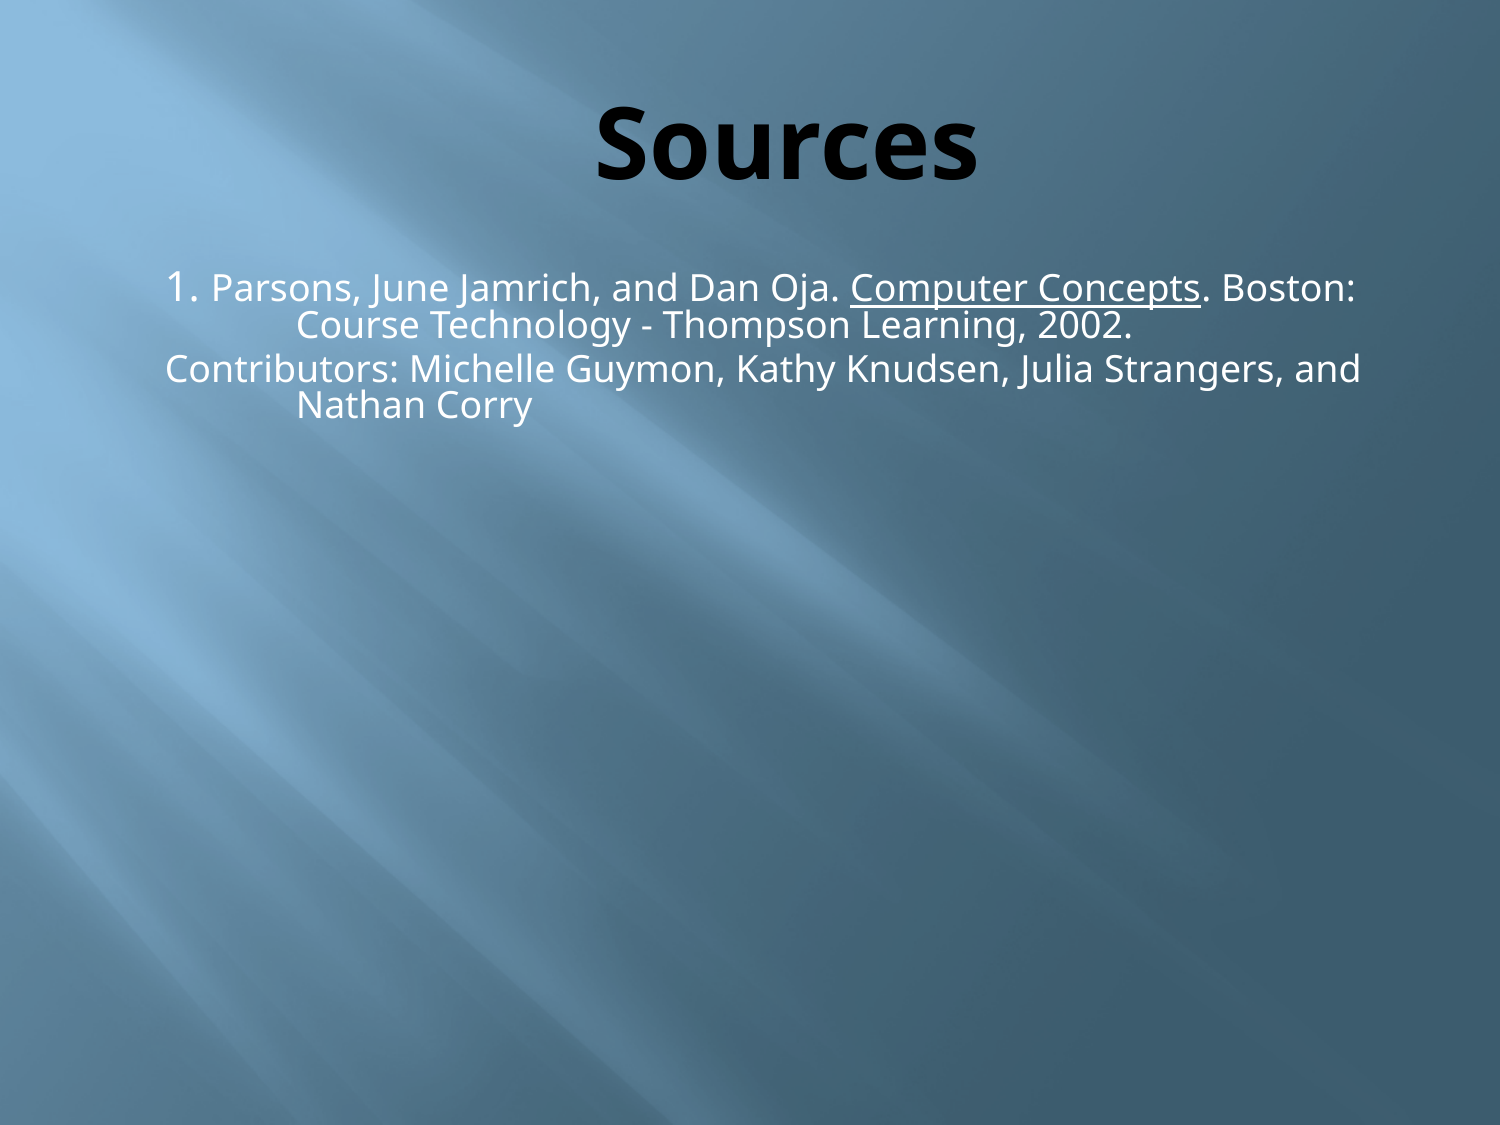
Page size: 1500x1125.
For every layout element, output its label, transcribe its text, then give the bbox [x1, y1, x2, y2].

title Sources [150, 45, 1425, 234]
list 1. Parsons, June Jamrich, and Dan Oja. Computer Concepts. Boston: Course Technology - Thompson Learning, 2002. Contributors: Michelle Guymon, Kathy Knudsen, Julia Strangers, and Nathan Corry [150, 262, 1413, 1006]
